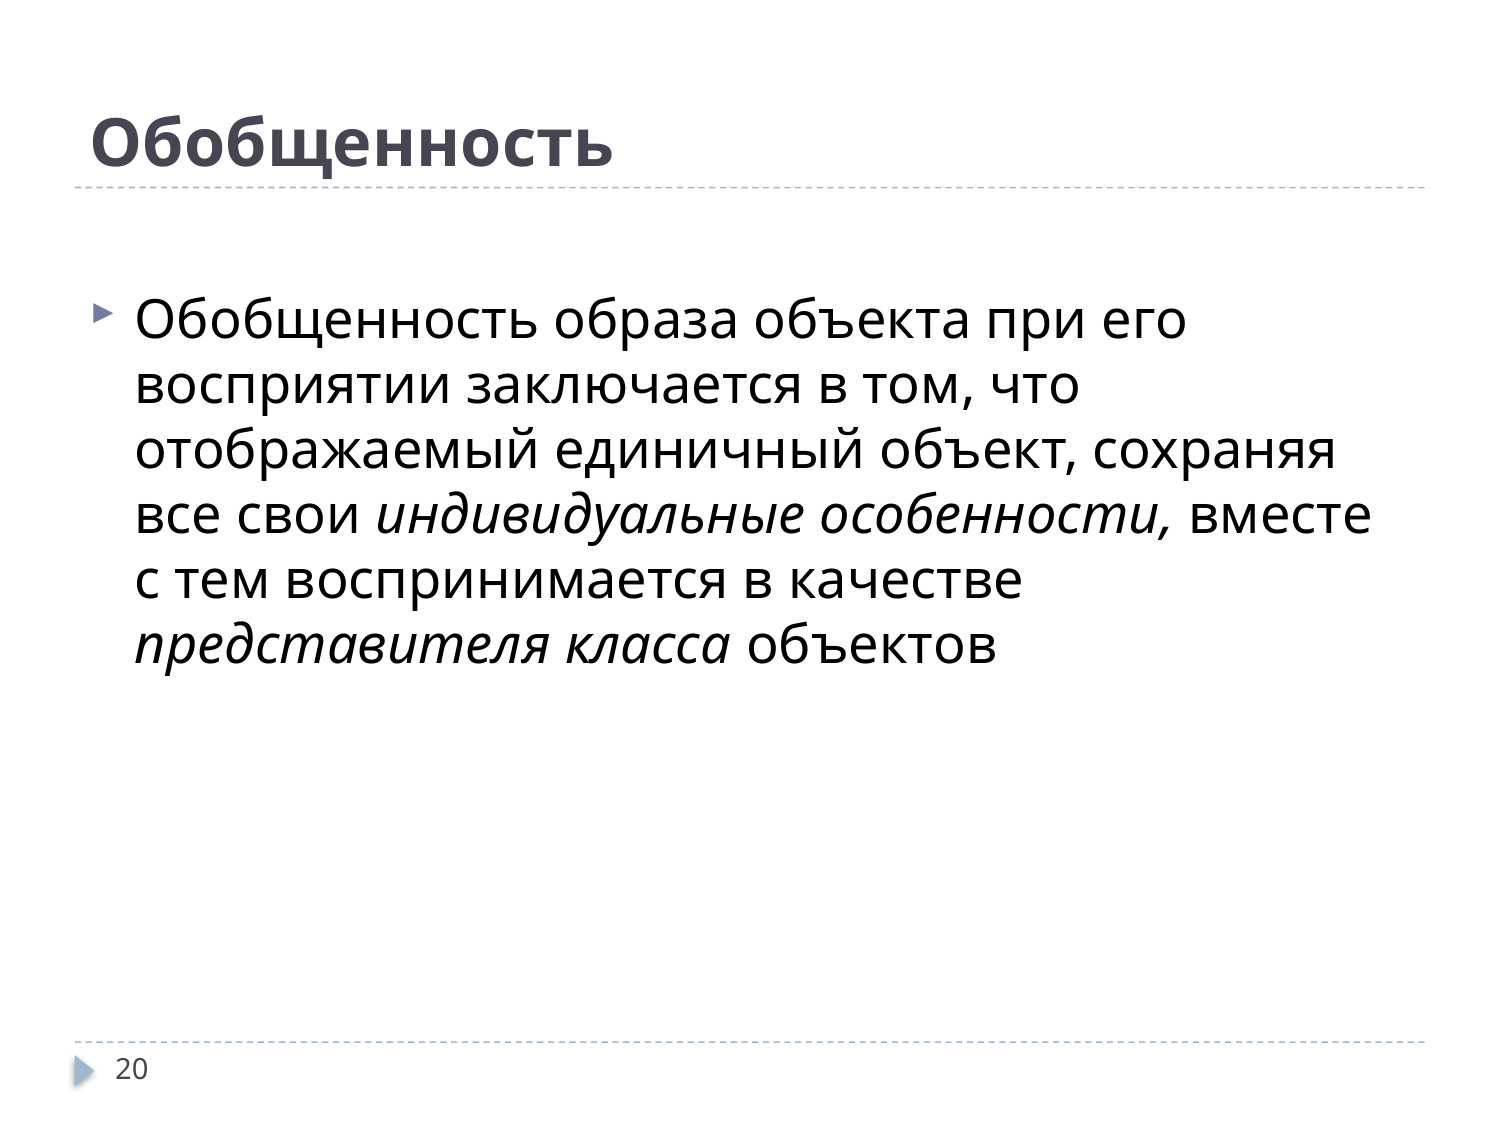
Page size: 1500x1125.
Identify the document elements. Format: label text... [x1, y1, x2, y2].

list Обобщенность образа объекта при его восприятии заключается в том, что отображаемый единичный объект, сохраняя все свои индивидуальные особенности, вместе с тем воспринимается в качестве представителя класса объектов [75, 200, 1425, 1010]
slide_number 20 [100, 1042, 426, 1103]
title Обобщенность [75, 24, 1425, 188]
